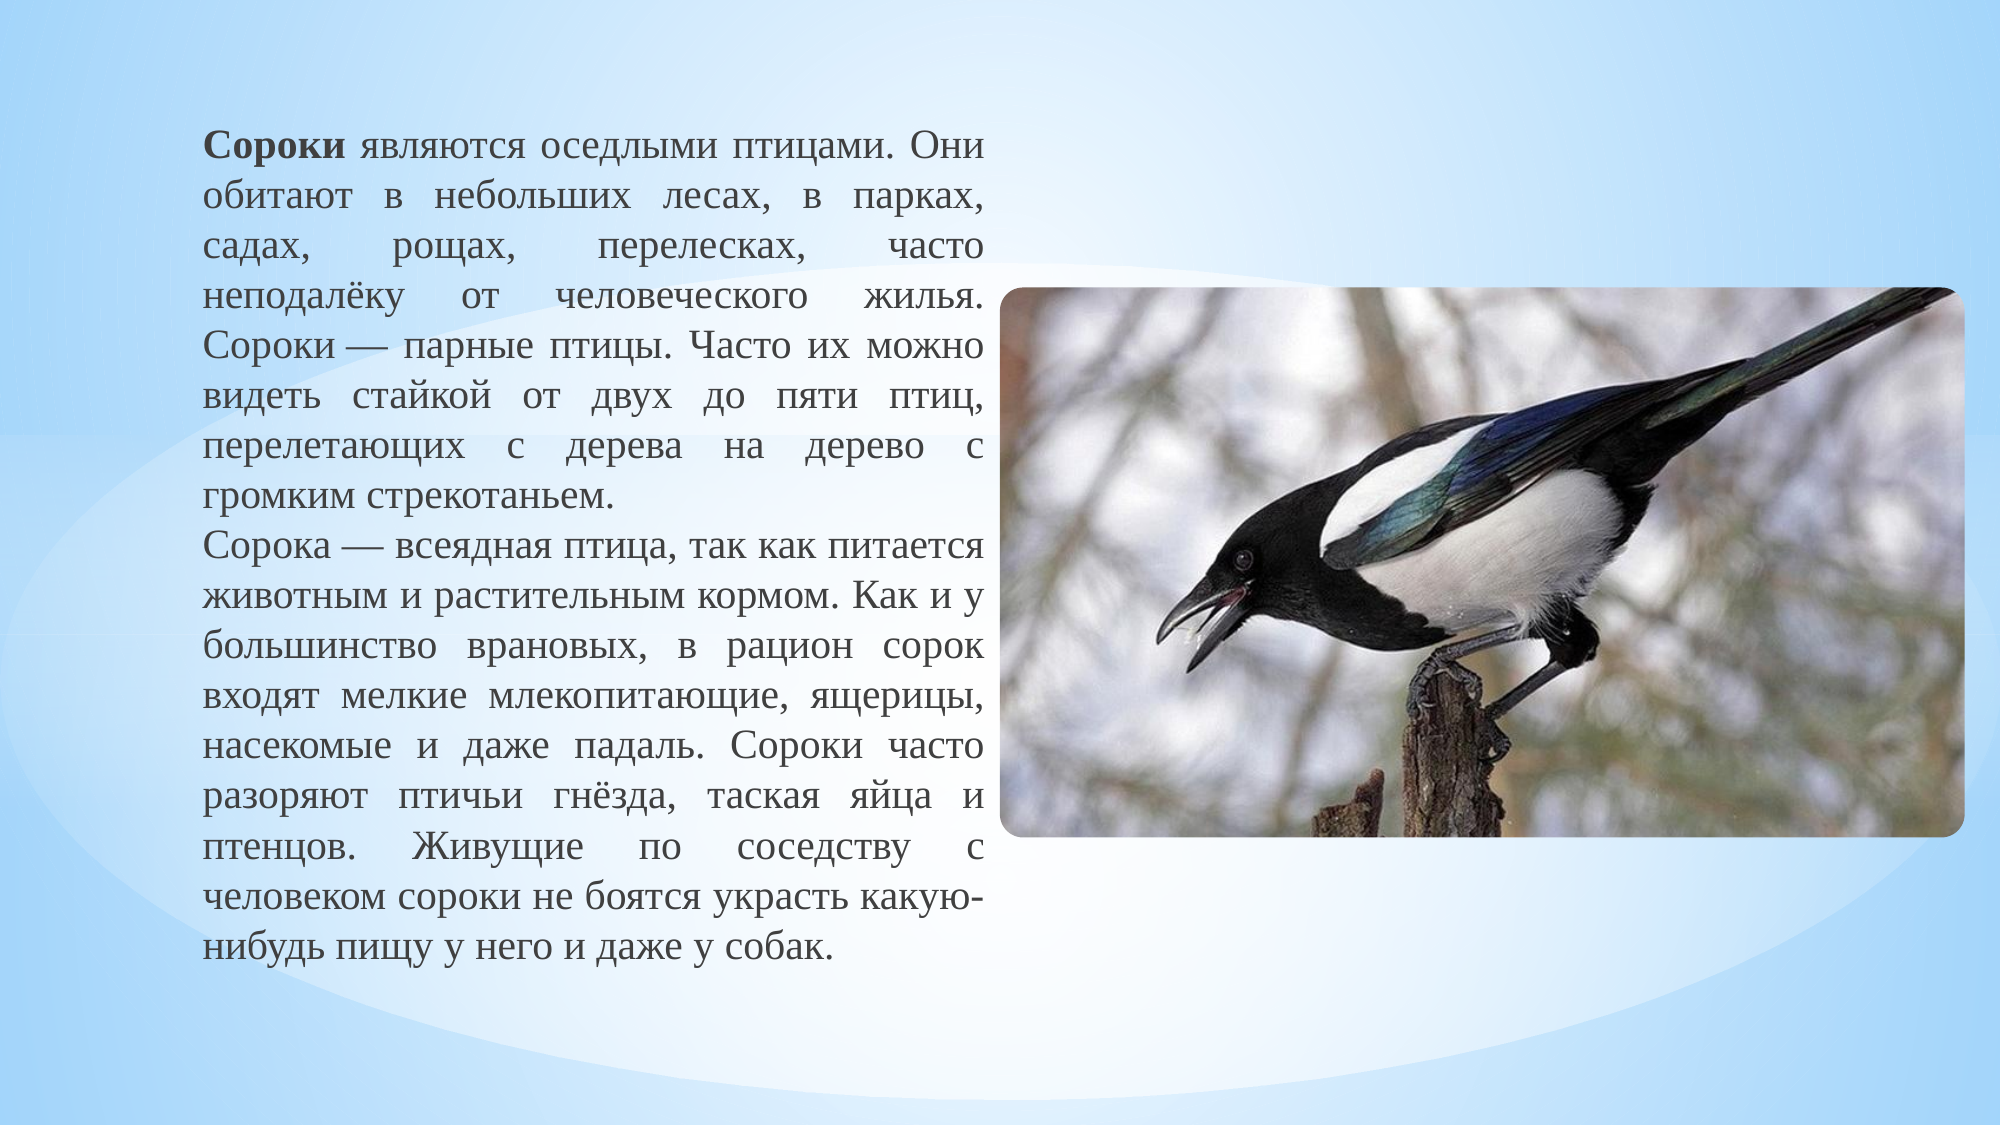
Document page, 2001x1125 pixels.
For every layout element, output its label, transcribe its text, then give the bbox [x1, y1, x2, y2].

picture [999, 287, 1965, 838]
list Сороки являются оседлыми птицами. Они обитают в небольших лесах, в парках, садах, рощах, перелесках, часто неподалёку от человеческого жилья. Сороки — парные птицы. Часто их можно видеть стайкой от двух до пяти птиц, перелетающих с дерева на дерево с громким стрекотаньем. Сорока — всеядная птица, так как питается животным и растительным кормом. Как и у большинство врановых, в рацион сорок входят мелкие млекопитающие, ящерицы, насекомые и даже падаль. Сороки часто разоряют птичьи гнёзда, таская яйца и птенцов. Живущие по соседству с человеком сороки не боятся украсть какую-нибудь пищу у него и даже у собак. [187, 112, 1000, 975]
